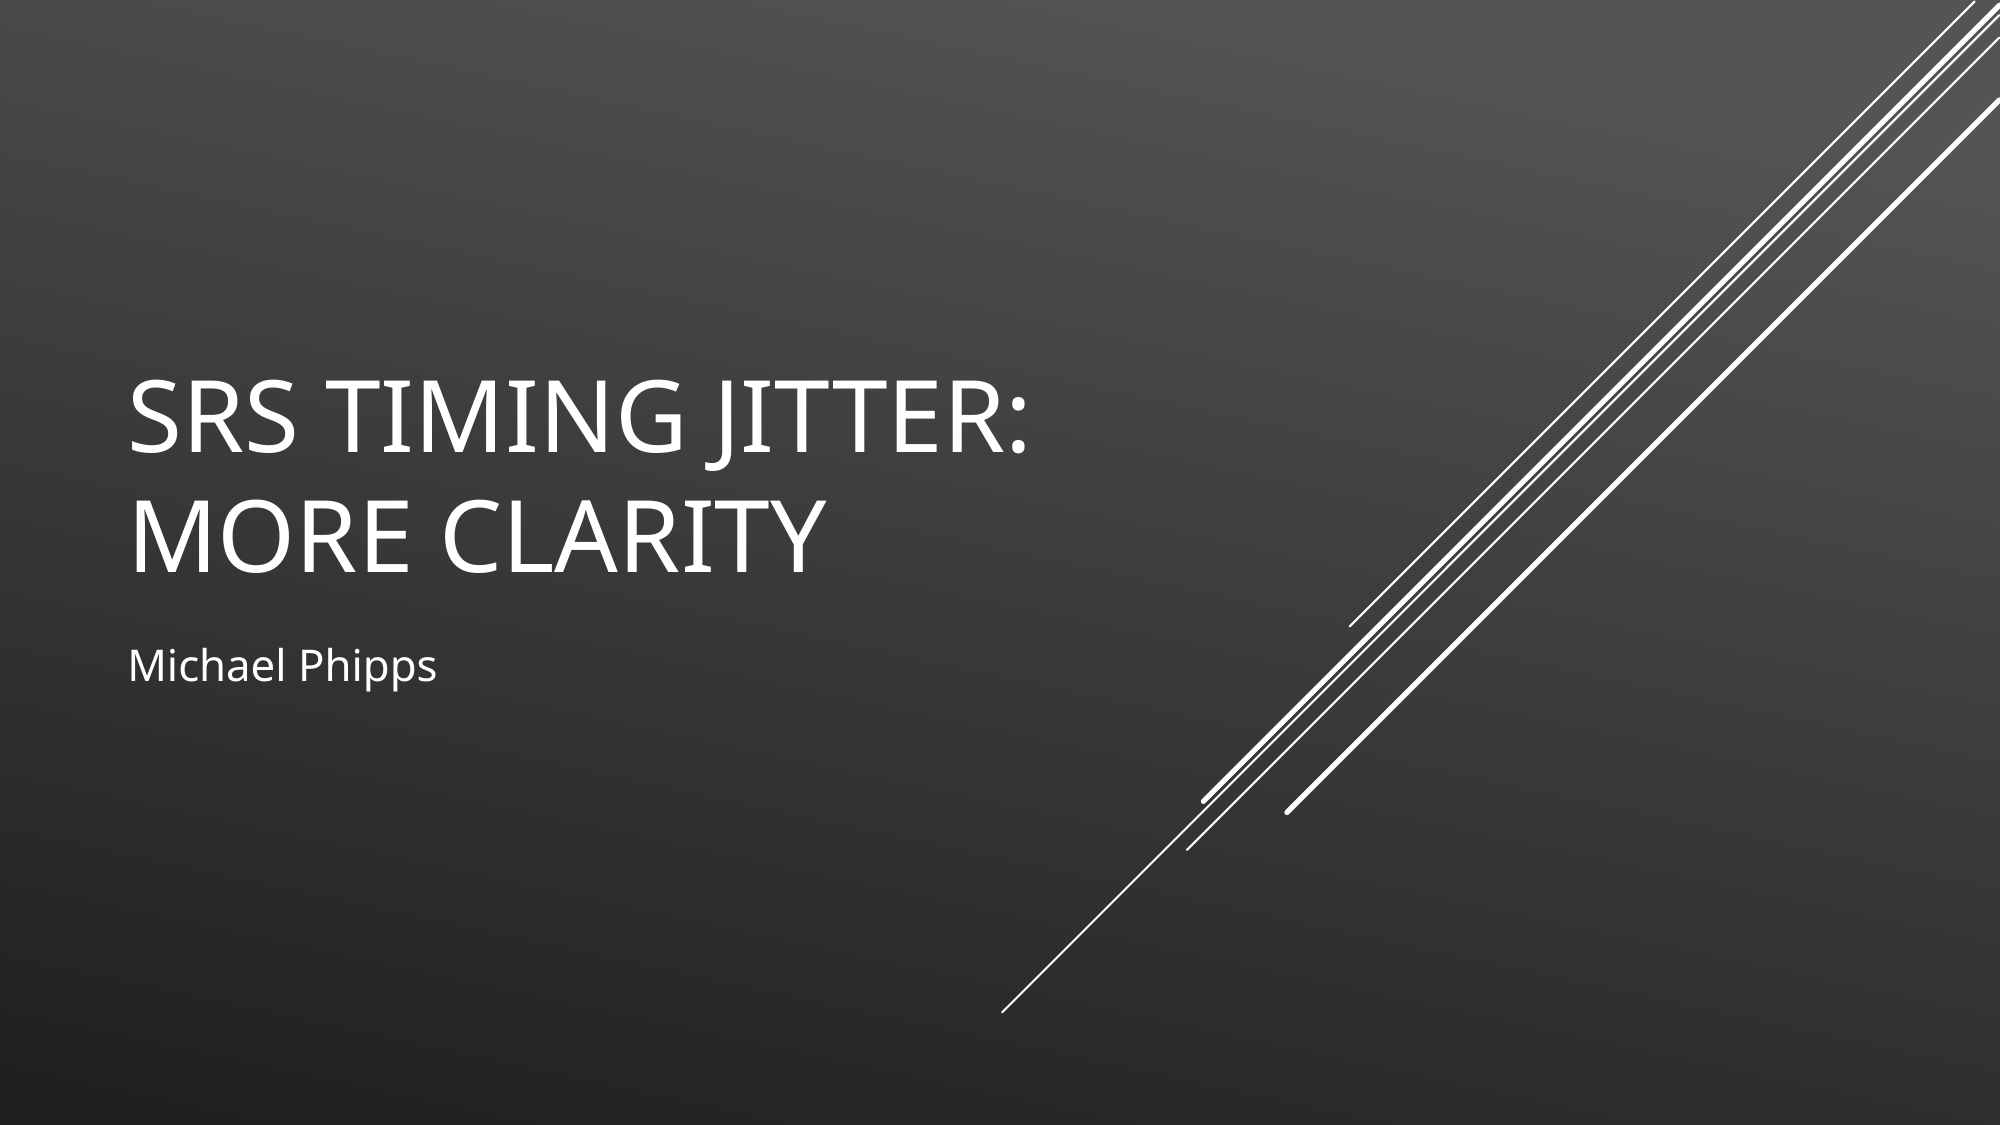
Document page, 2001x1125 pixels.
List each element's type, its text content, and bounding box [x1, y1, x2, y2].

subtitle Michael Phipps [112, 630, 1163, 950]
title SRS Timing Jitter: More Clarity [112, 112, 1425, 600]
